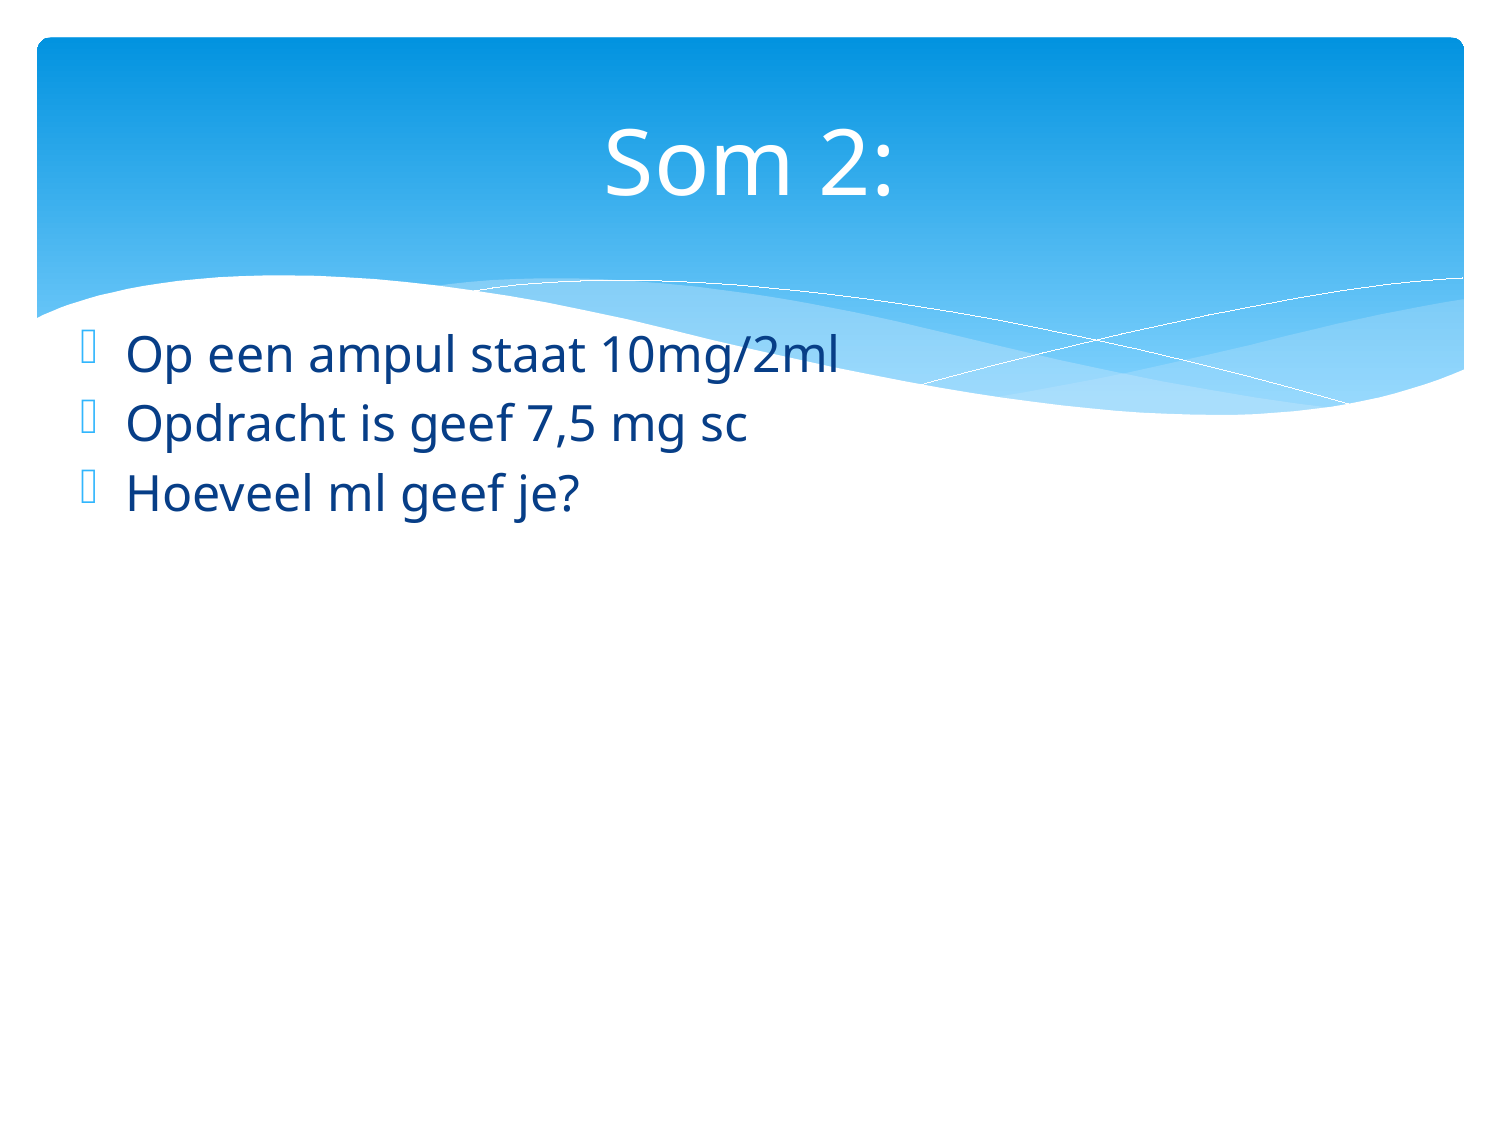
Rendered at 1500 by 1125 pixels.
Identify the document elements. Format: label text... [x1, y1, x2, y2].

title Som 2: [75, 55, 1425, 261]
list Op een ampul staat 10mg/2ml Opdracht is geef 7,5 mg sc Hoeveel ml geef je? [64, 314, 1359, 1005]
